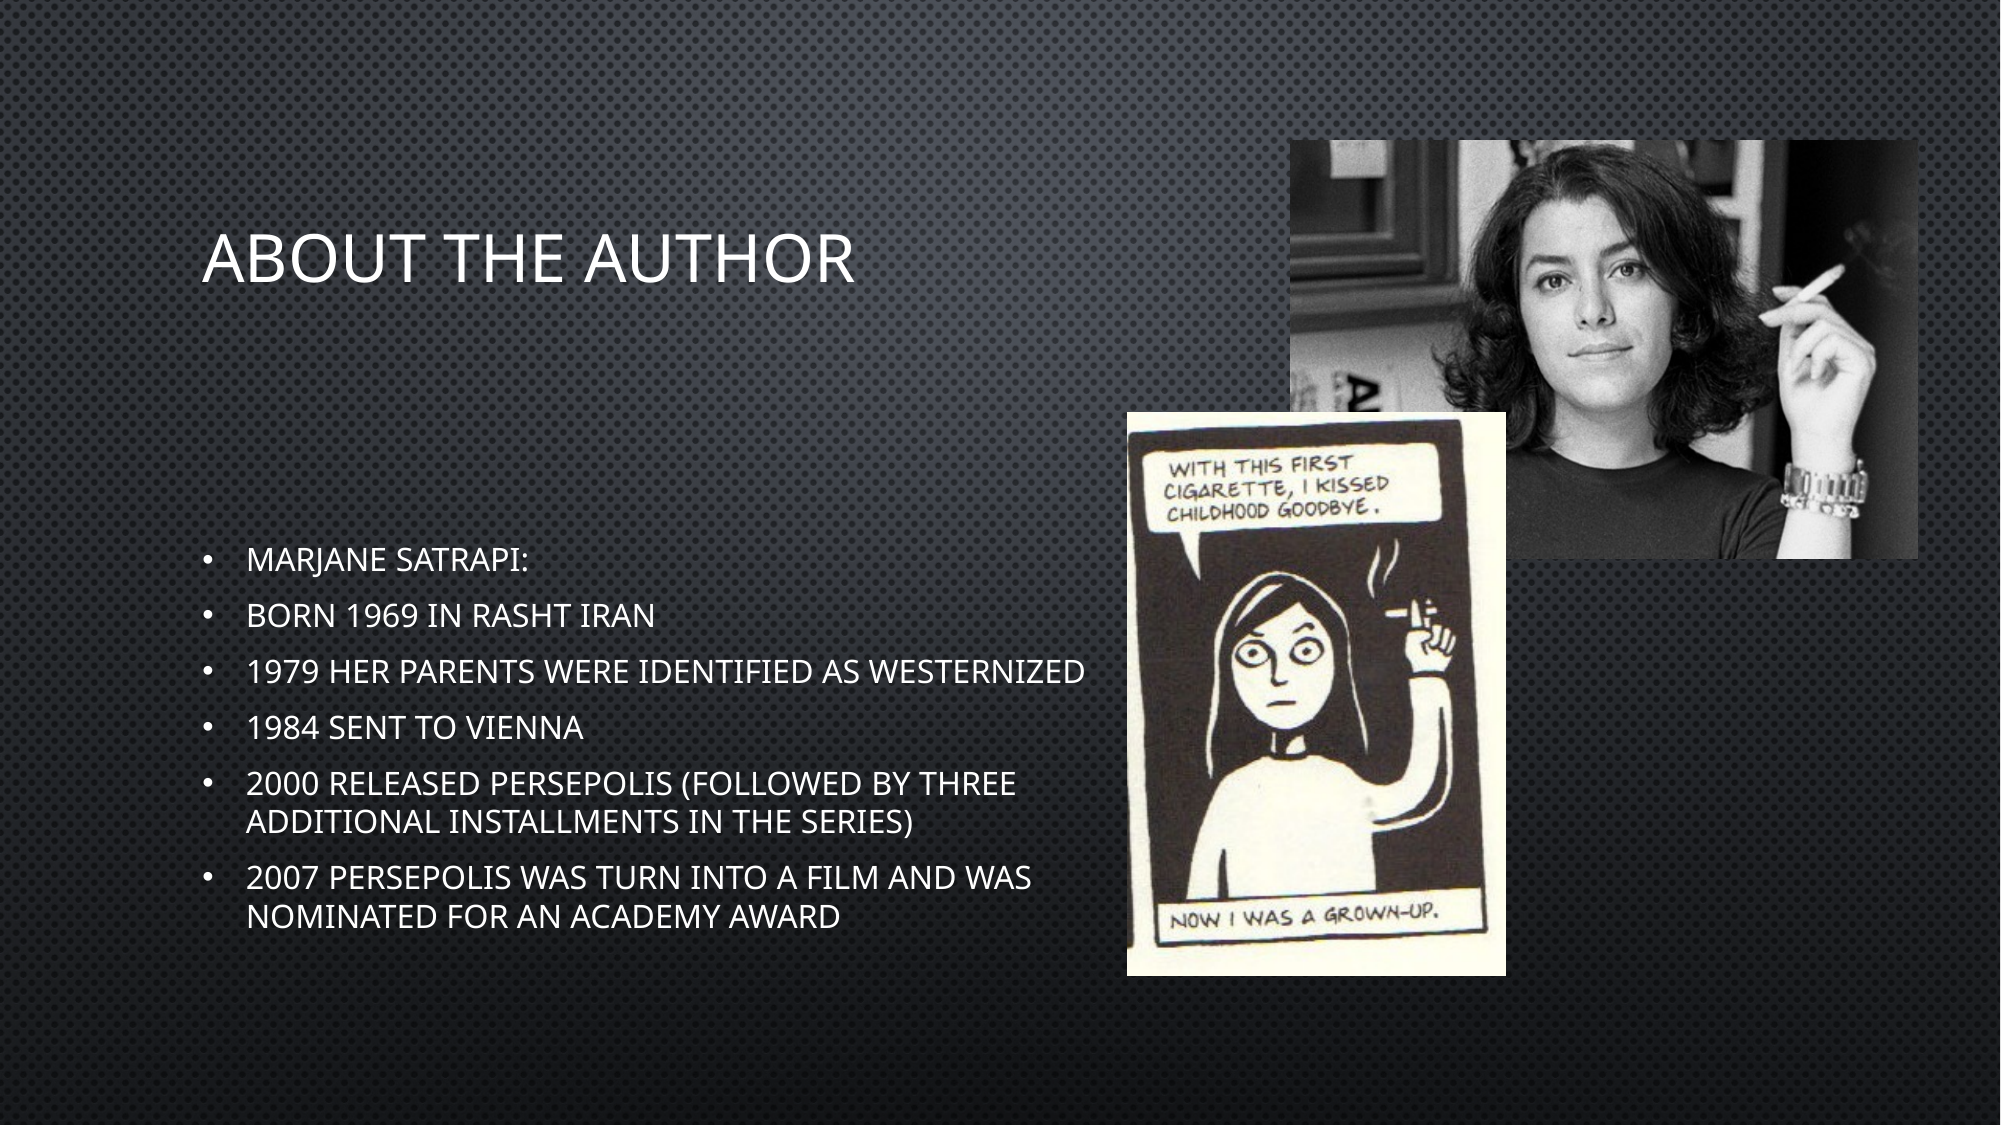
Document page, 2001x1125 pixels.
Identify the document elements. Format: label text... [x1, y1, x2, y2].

title About the Author [187, 99, 1813, 413]
picture [1127, 412, 1506, 976]
list Marjane Satrapi: Born 1969 in Rasht Iran 1979 her parents were identified as westernized 1984 sent to Vienna 2000 released Persepolis (followed by three additional installments in the series) 2007 Persepolis was turn into a film and was nominated for an Academy Award [187, 532, 1105, 950]
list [1290, 139, 1918, 559]
